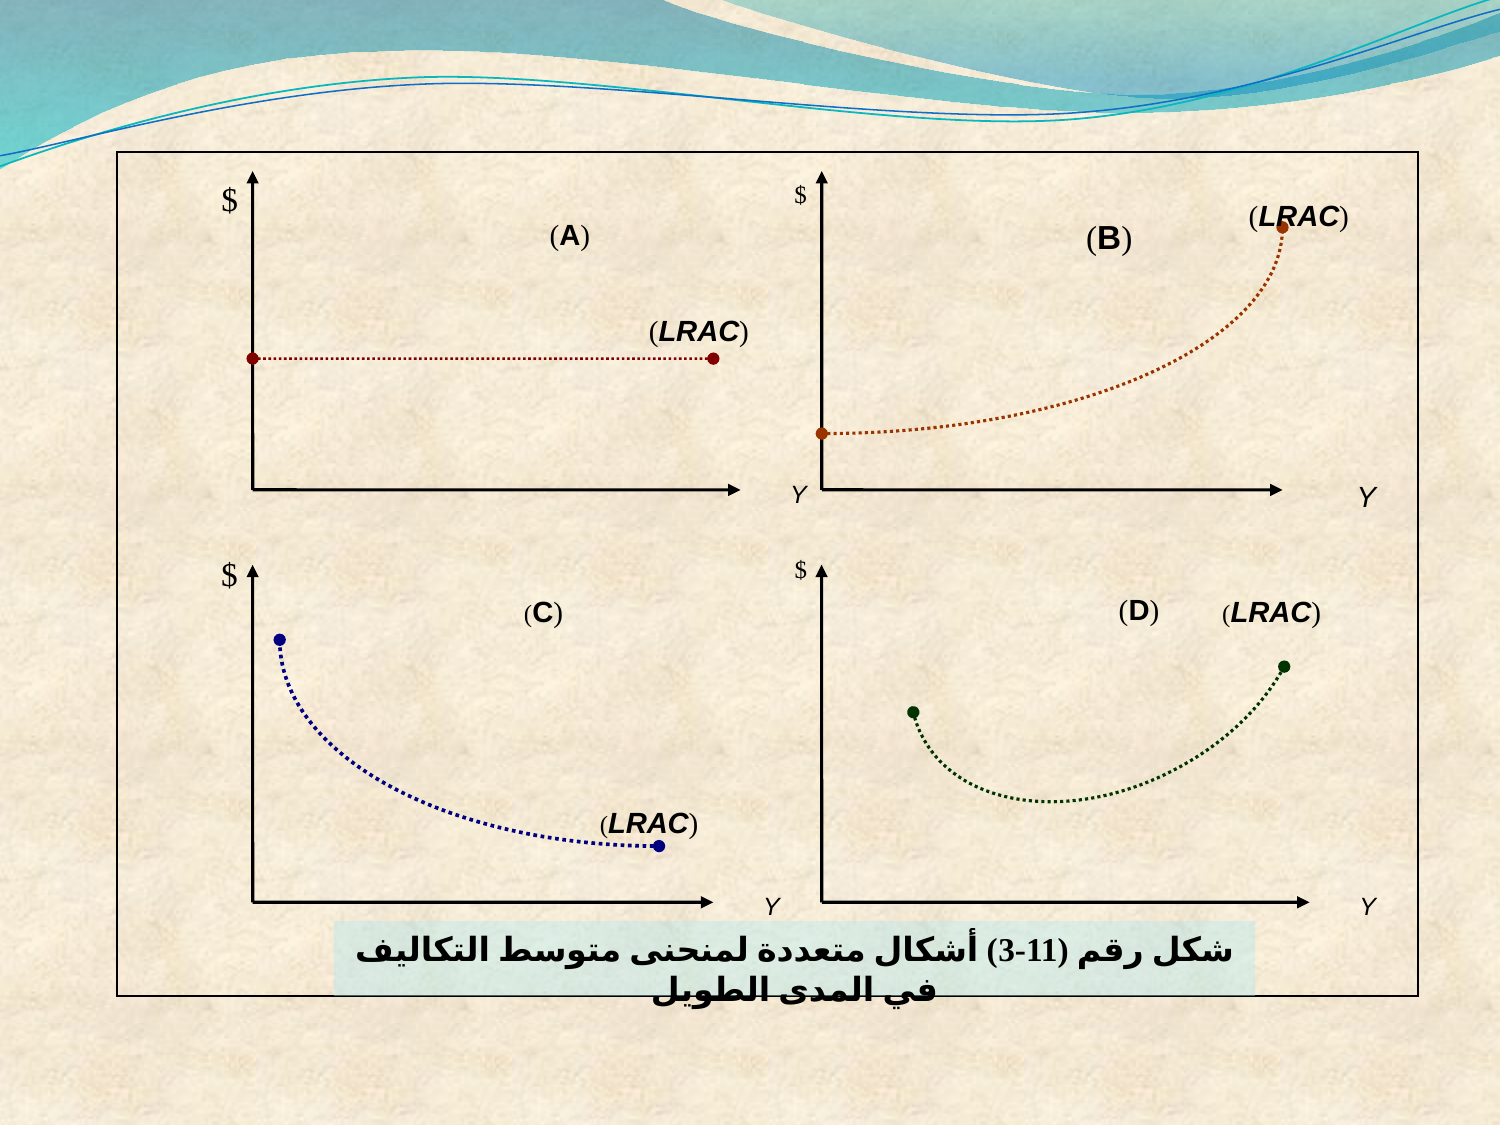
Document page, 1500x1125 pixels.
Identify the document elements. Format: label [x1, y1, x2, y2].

text_box [116, 152, 1419, 997]
